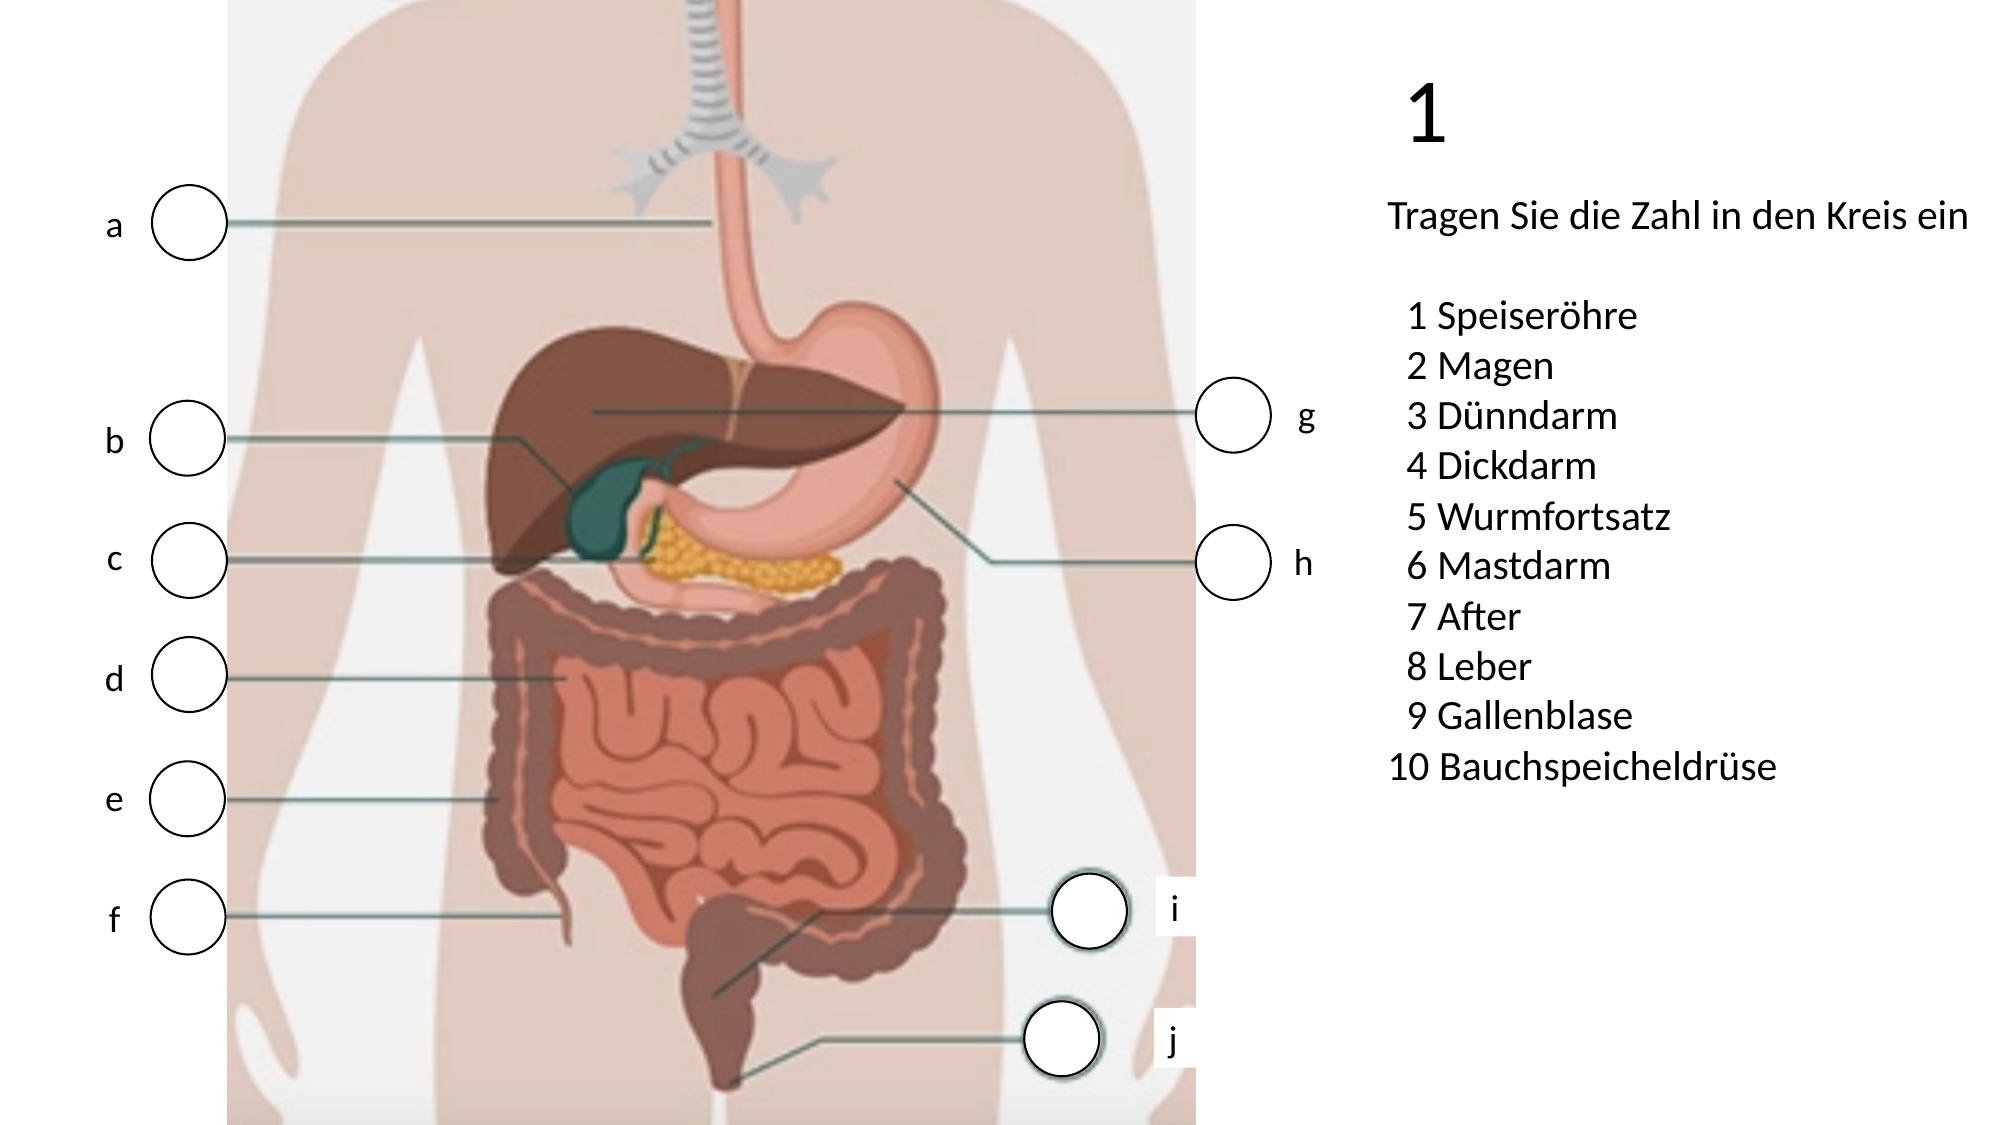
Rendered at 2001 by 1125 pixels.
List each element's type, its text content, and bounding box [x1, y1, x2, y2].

text_box f [94, 887, 136, 948]
text_box [1196, 523, 1272, 601]
text_box c [92, 525, 138, 586]
picture [226, 0, 1196, 1125]
text_box e [90, 767, 140, 827]
text_box i [1196, 876, 1207, 937]
text_box [150, 184, 226, 262]
text_box j [1196, 1007, 1204, 1068]
text_box [148, 760, 226, 838]
text_box Tragen Sie die Zahl in den Kreis ein 1 Speiseröhre 2 Magen 3 Dünndarm 4 Dickdarm 5 Wurmfortsatz 6 Mastdarm 7 After 8 Leber 9 Gallenblase 10 Bauchspeicheldrüse [1372, 180, 1985, 796]
text_box [1196, 376, 1272, 454]
text_box [150, 635, 226, 714]
text_box [150, 521, 226, 599]
text_box 1 [1387, 43, 1465, 169]
text_box [148, 399, 226, 477]
text_box a [90, 192, 139, 252]
text_box g [1283, 382, 1331, 443]
text_box [149, 878, 226, 956]
text_box b [90, 408, 140, 469]
text_box d [90, 646, 140, 707]
text_box h [1279, 530, 1329, 591]
